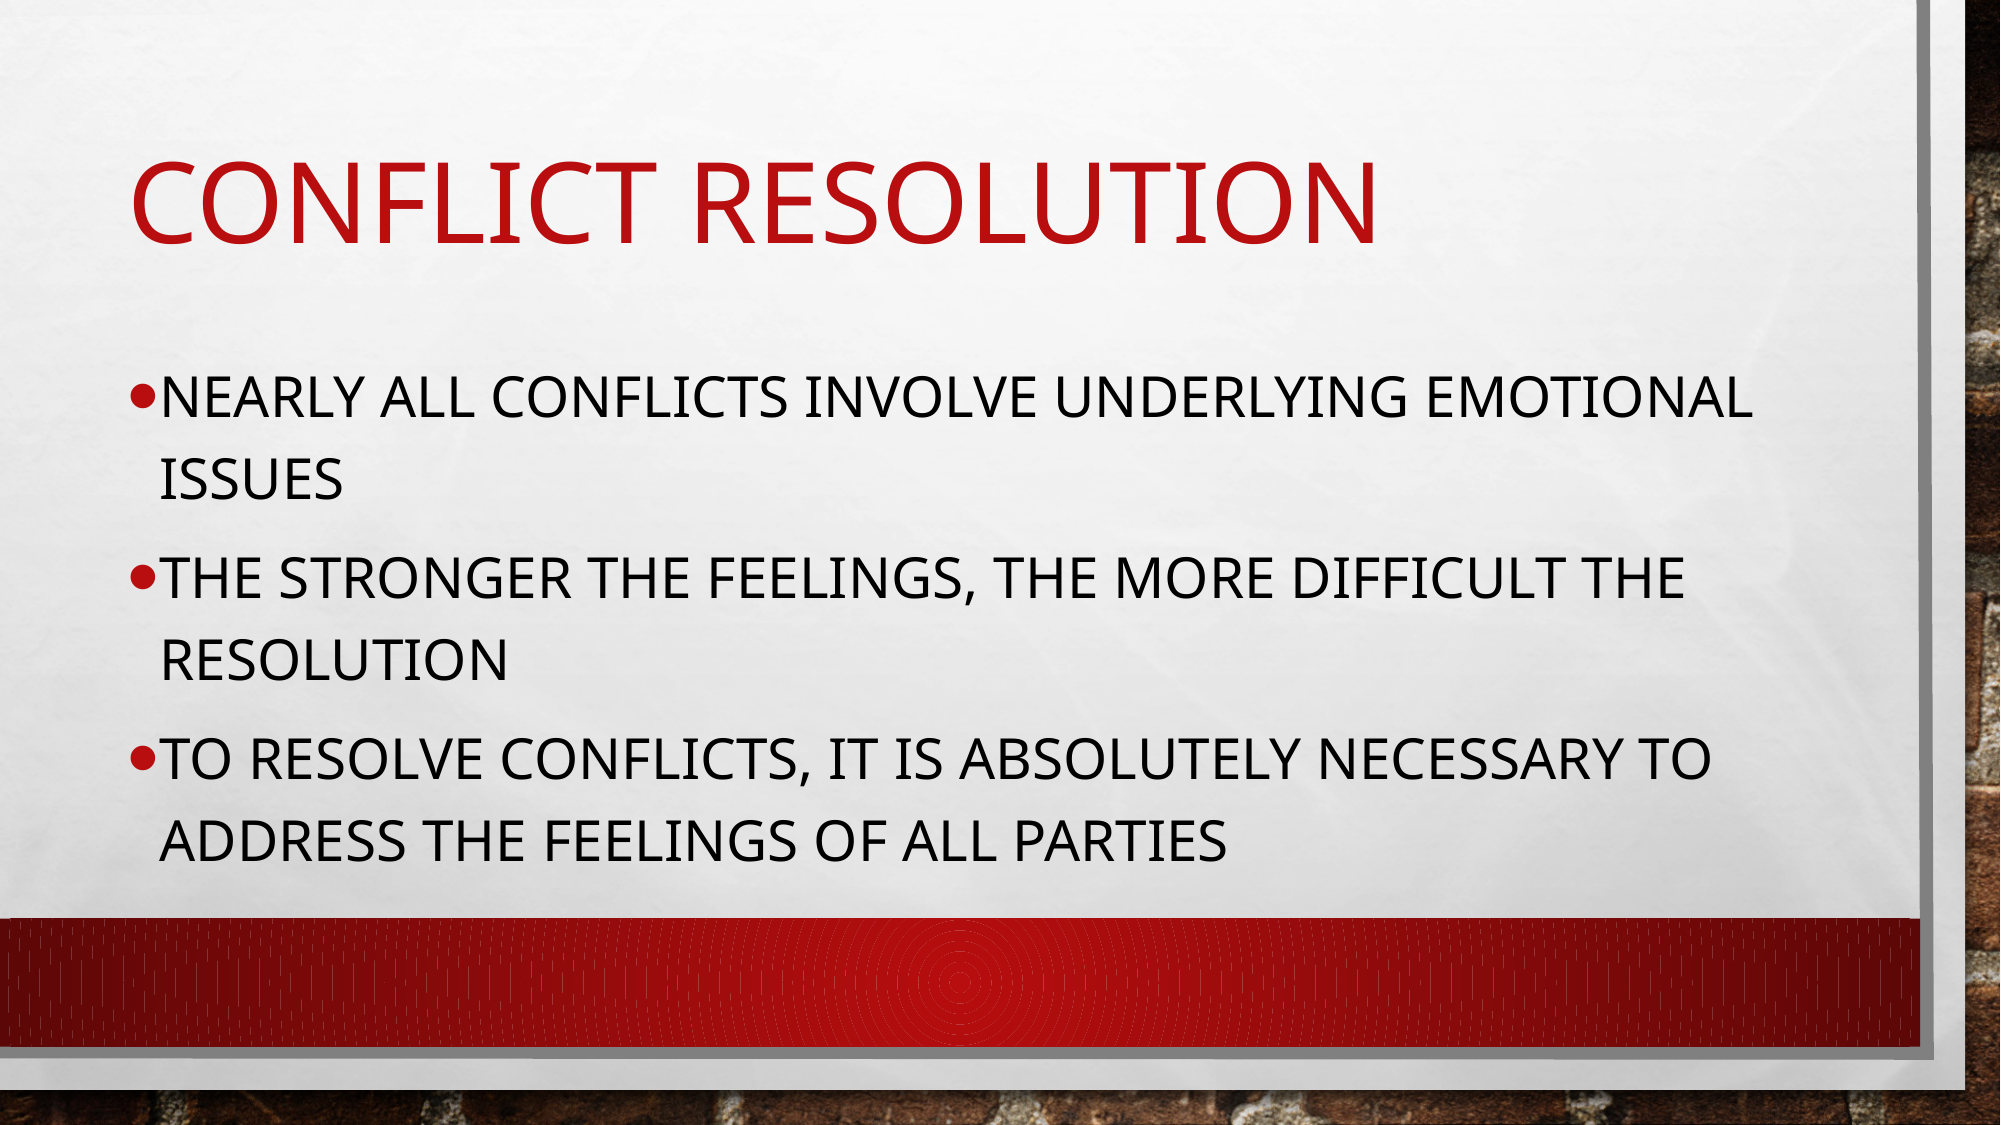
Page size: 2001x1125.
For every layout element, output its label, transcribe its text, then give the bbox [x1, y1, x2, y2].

picture [0, 0, 2000, 1125]
list Nearly all conflicts involve underlying emotional issues The stronger the feelings, the more difficult the resolution To resolve conflicts, it is absolutely necessary to address the feelings of all parties [112, 338, 1818, 882]
title CONFLICT RESOLUTION [112, 112, 1818, 302]
